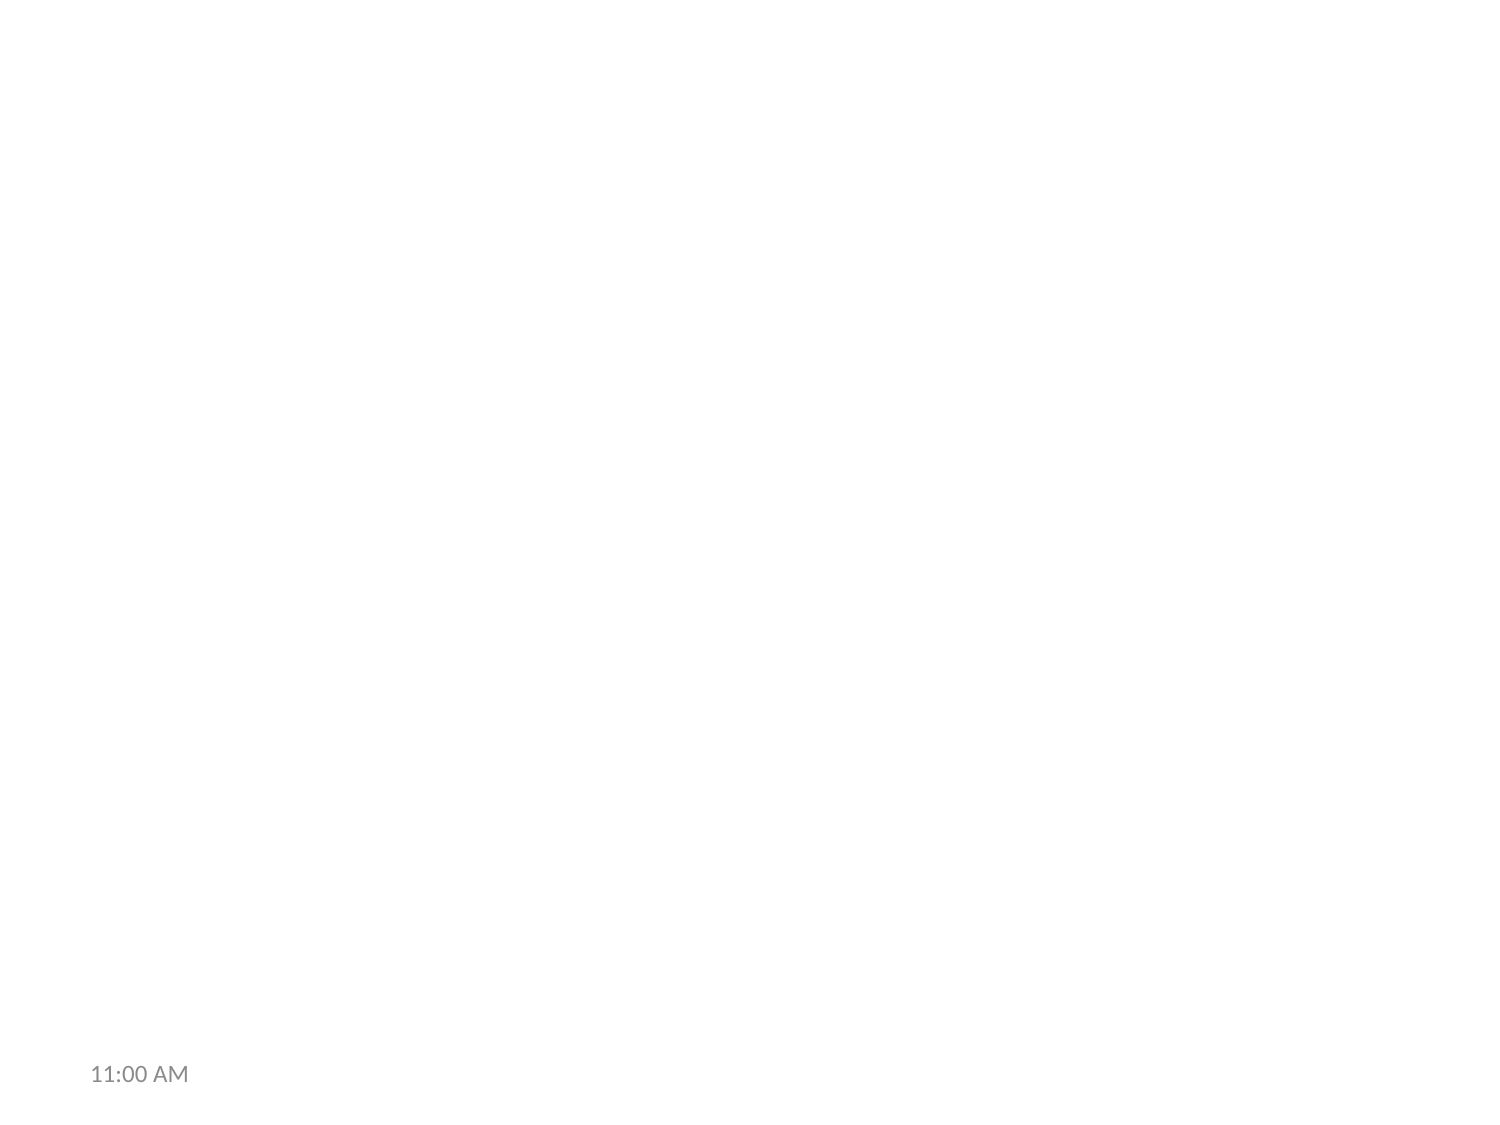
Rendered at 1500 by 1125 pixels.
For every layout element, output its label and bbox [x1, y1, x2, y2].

slide_number [75, 1042, 425, 1103]
